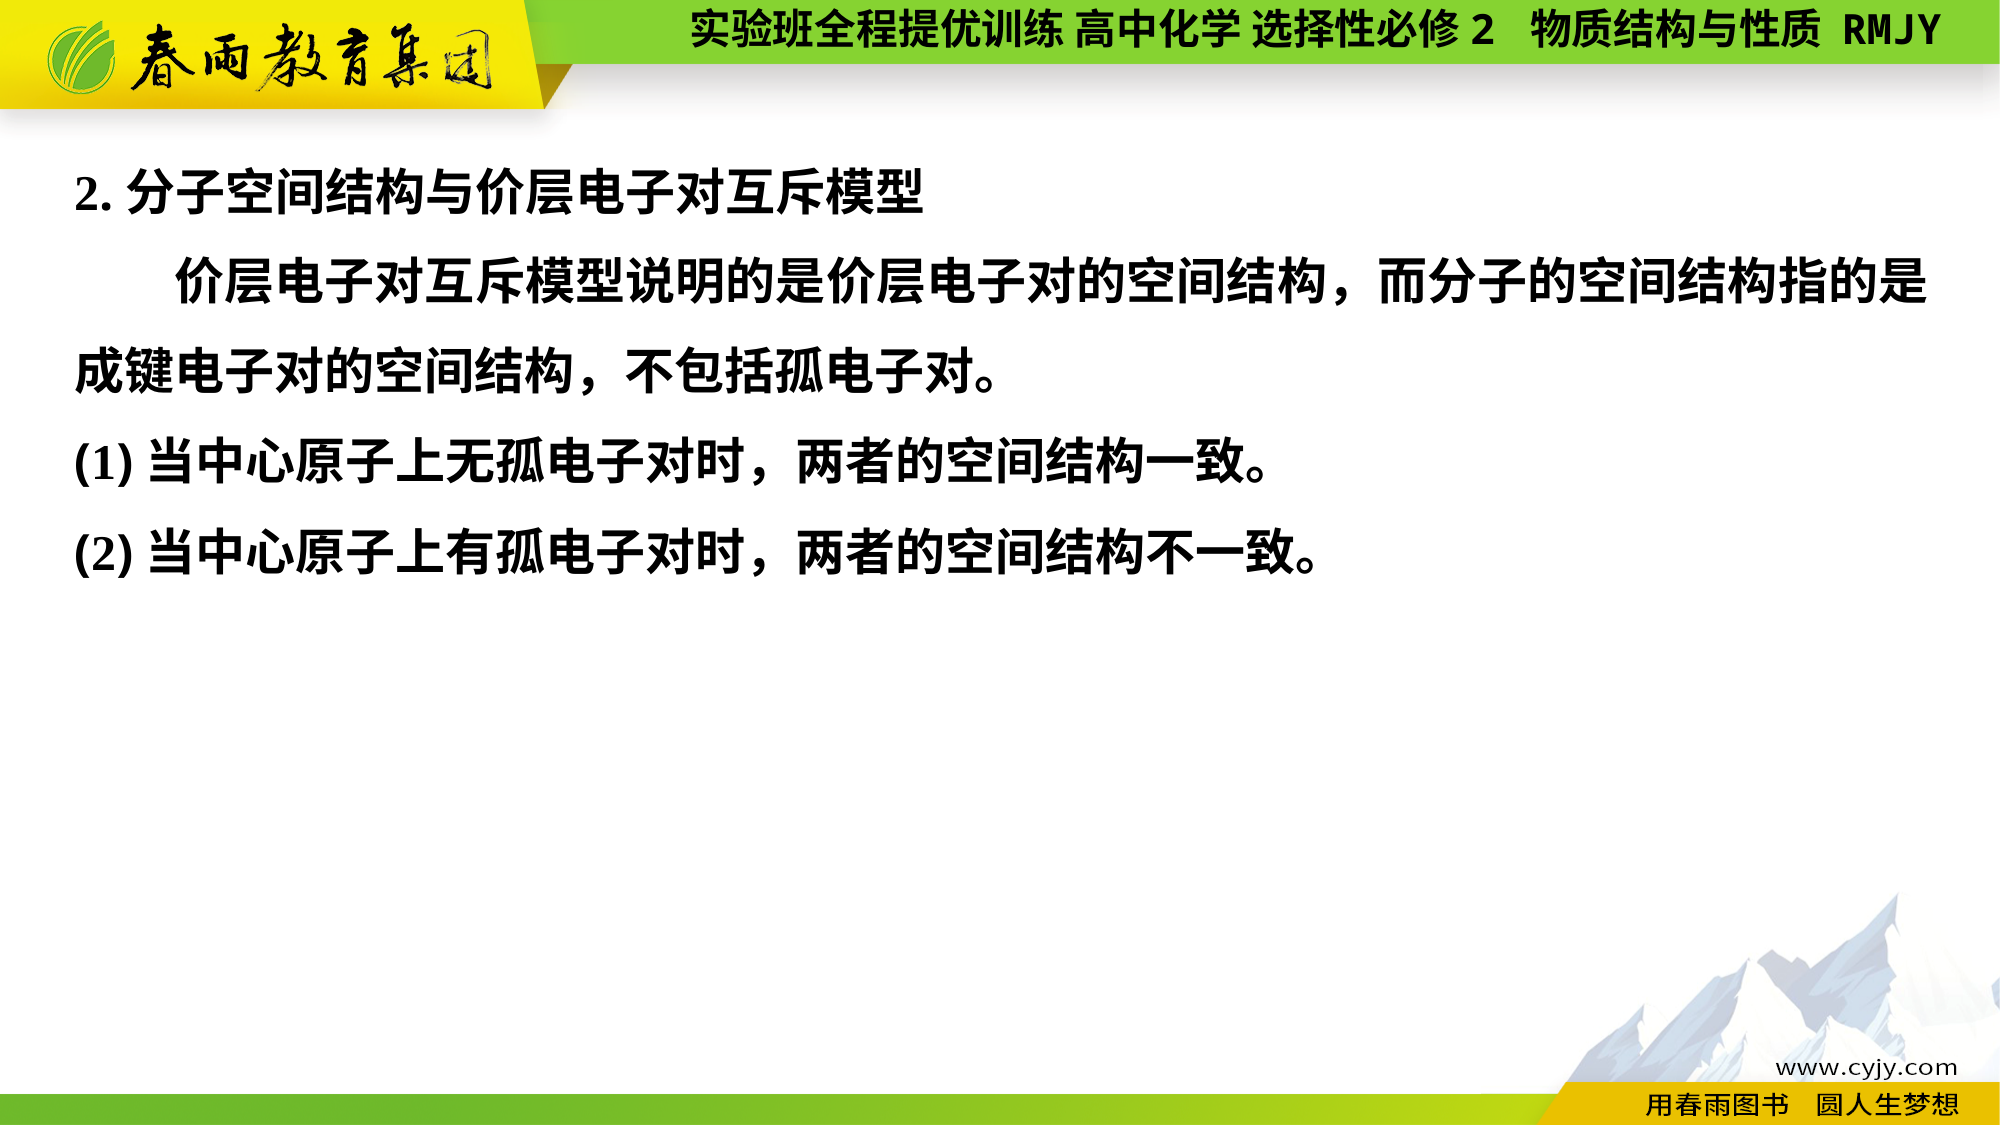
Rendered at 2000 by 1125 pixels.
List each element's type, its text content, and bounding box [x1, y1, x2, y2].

picture [0, 0, 2000, 1125]
list 2.分子空间结构与价层电子对互斥模型 价层电子对互斥模型说明的是价层电子对的空间结构，而分子的空间结构指的是成键电子对的空间结构，不包括孤电子对。 (1)当中心原子上无孤电子对时，两者的空间结构一致。 (2)当中心原子上有孤电子对时，两者的空间结构不一致。 [59, 122, 1944, 581]
